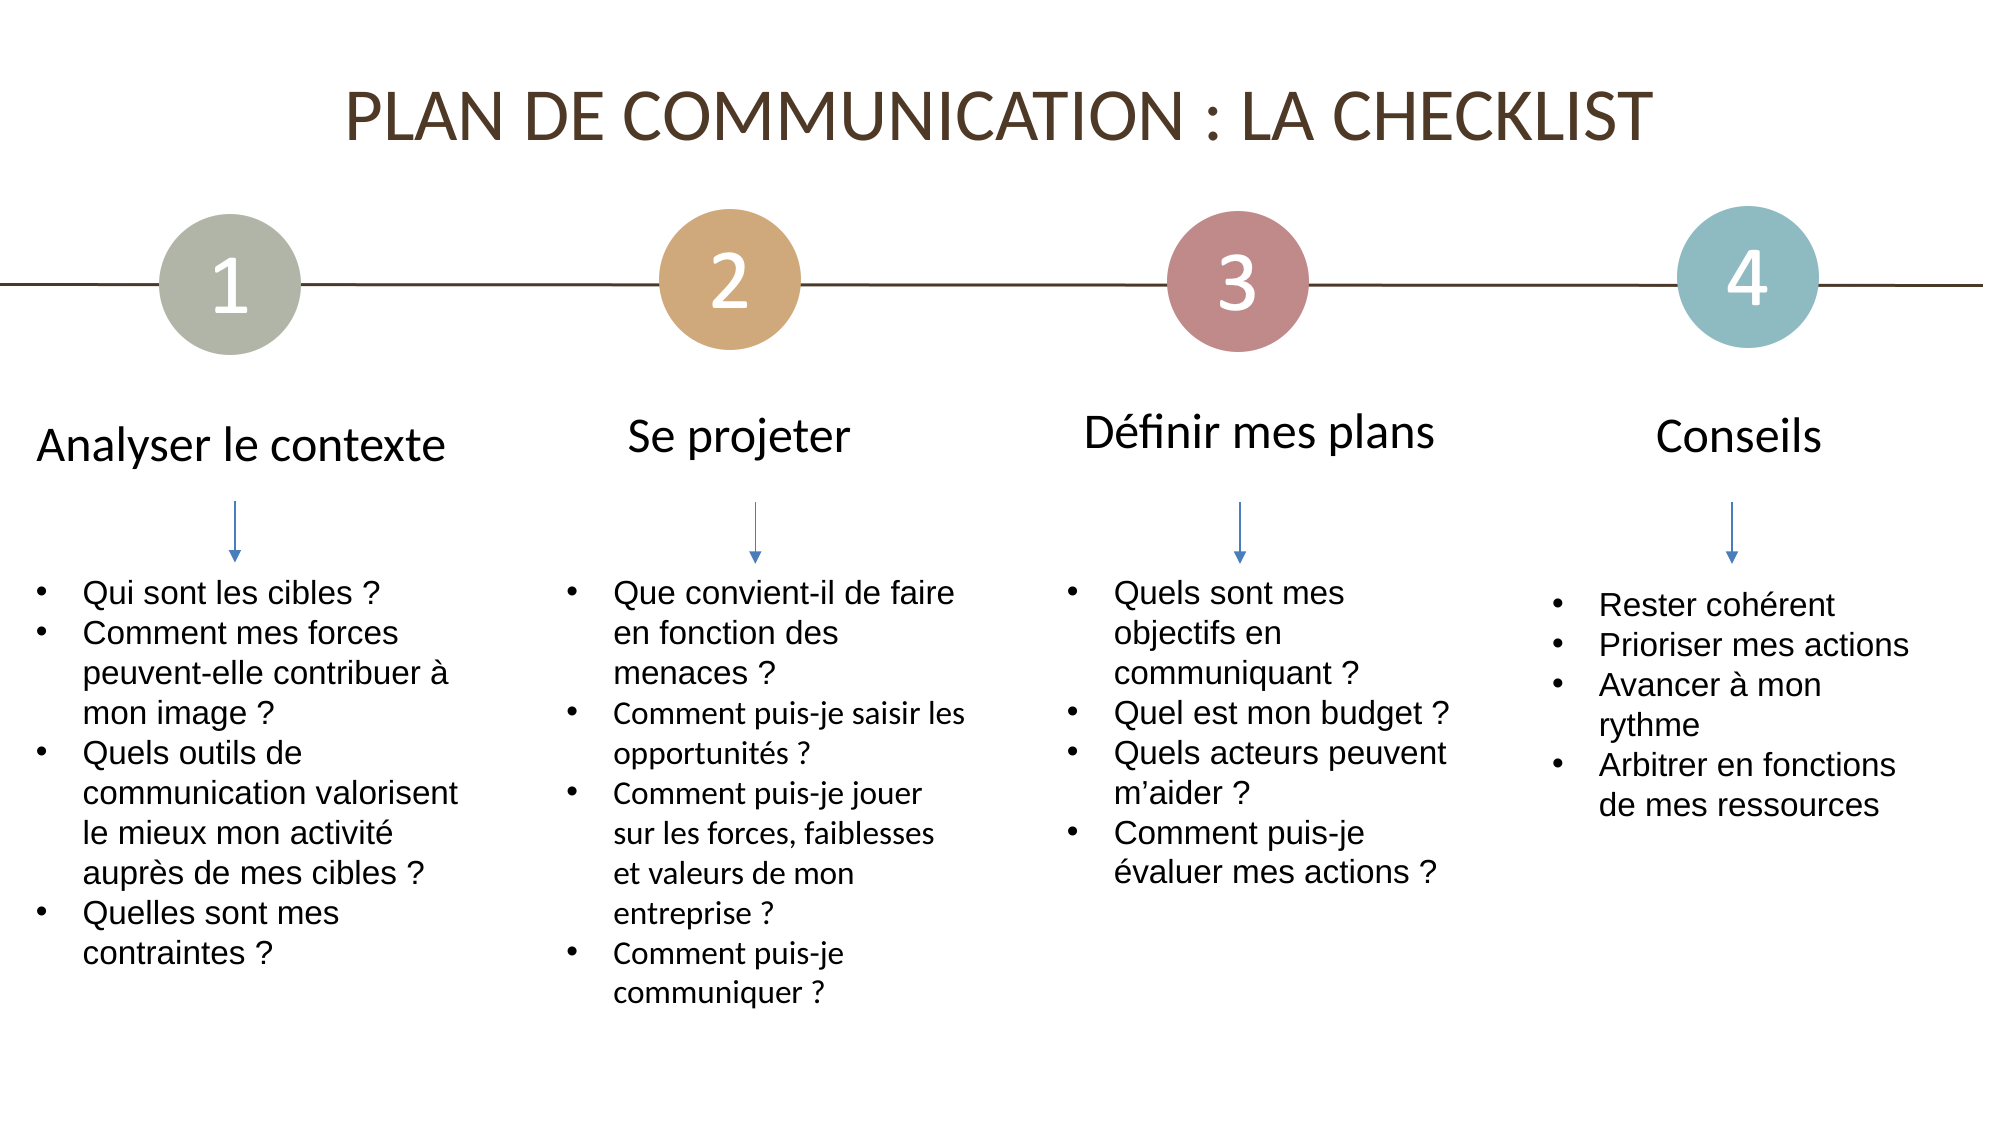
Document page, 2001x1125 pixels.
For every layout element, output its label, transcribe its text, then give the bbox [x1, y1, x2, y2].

text_box Conseils [1502, 394, 1976, 496]
text_box Analyser le contexte [6, 403, 477, 505]
text_box Quels sont mes objectifs en communiquant ? Quel est mon budget ? Quels acteurs peuvent m’aider ? Comment puis-je évaluer mes actions ? [1052, 563, 1488, 854]
text_box Se projeter [612, 394, 1015, 496]
text_box Qui sont les cibles ? Comment mes forces peuvent-elle contribuer à mon image ? Quels outils de communication valorisent le mieux mon activité auprès de mes cibles ? Quelles sont mes contraintes ? [21, 564, 483, 855]
text_box PLAN DE COMMUNICATION : LA CHECKLIST [0, 58, 2000, 189]
picture [0, 163, 1983, 378]
text_box Rester cohérent Prioriser mes actions Avancer à mon rythme Arbitrer en fonctions de mes ressources [1537, 575, 1941, 866]
text_box Définir mes plans [1023, 391, 1496, 493]
text_box Que convient-il de faire en fonction des menaces ? Comment puis-je saisir les opportunités ? Comment puis-je jouer sur les forces, faiblesses et valeurs de mon entreprise ? Comment puis-je communiquer ? [551, 564, 983, 855]
